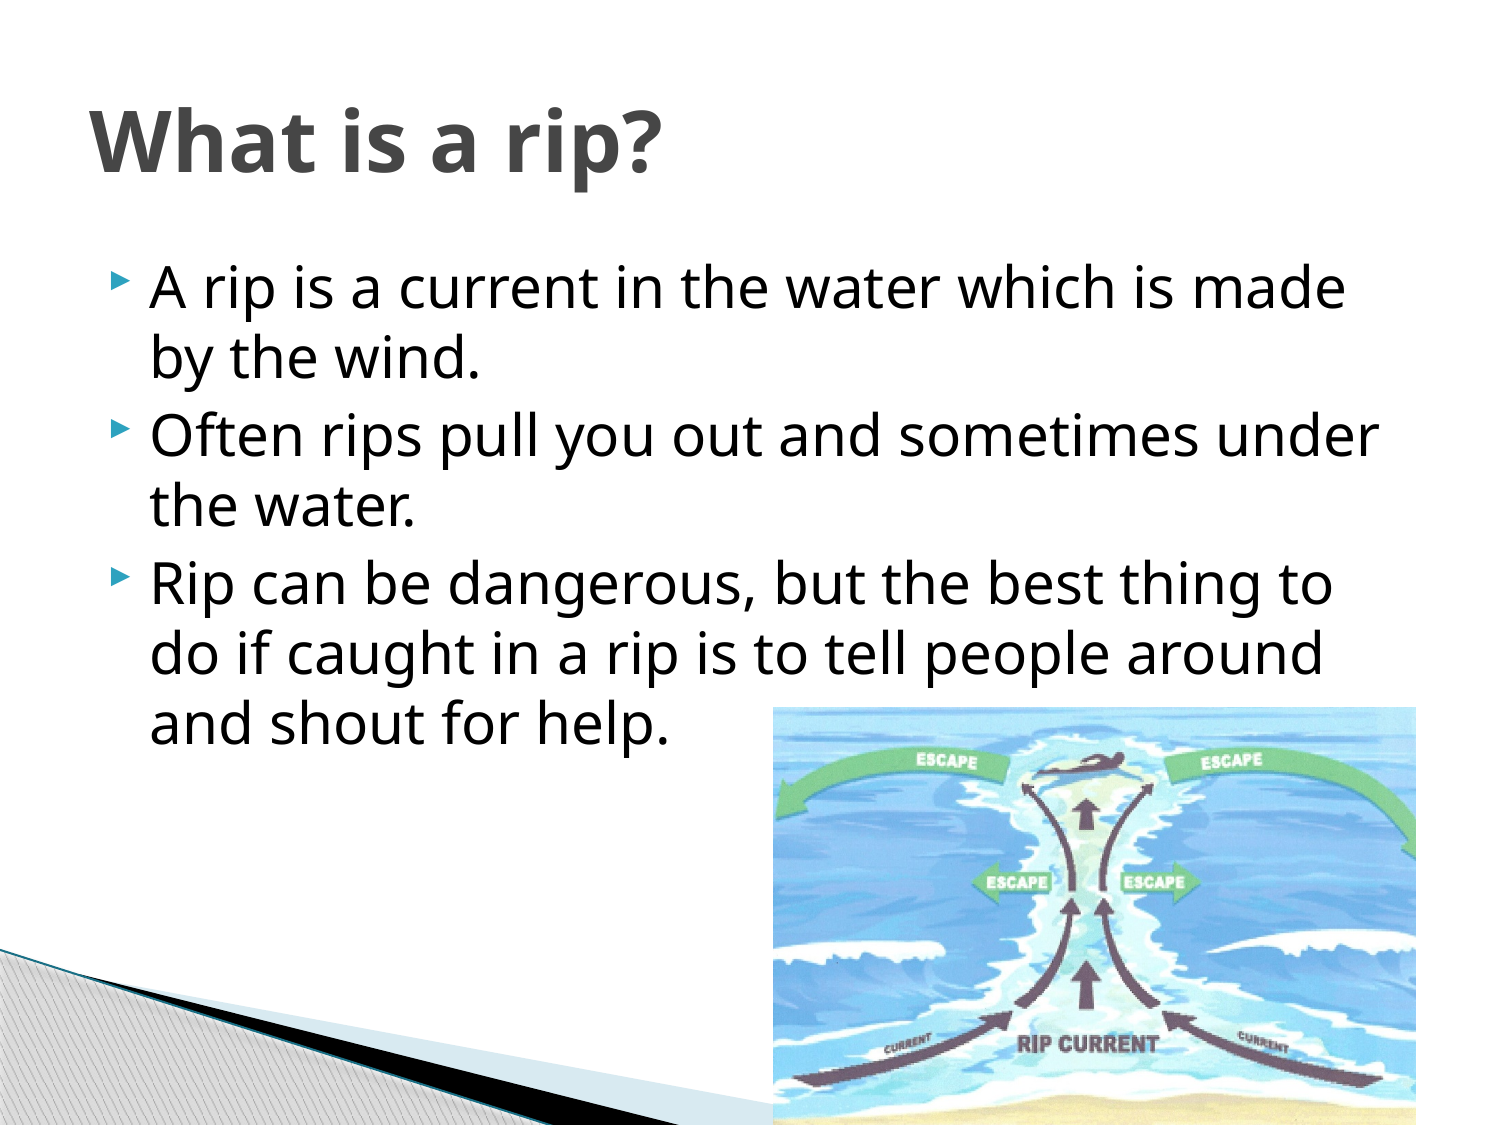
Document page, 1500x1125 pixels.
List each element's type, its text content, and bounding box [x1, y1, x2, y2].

title What is a rip? [75, 45, 1425, 233]
list A rip is a current in the water which is made by the wind. Often rips pull you out and sometimes under the water. Rip can be dangerous, but the best thing to do if caught in a rip is to tell people around and shout for help. [75, 243, 1425, 986]
picture [773, 707, 1416, 1125]
